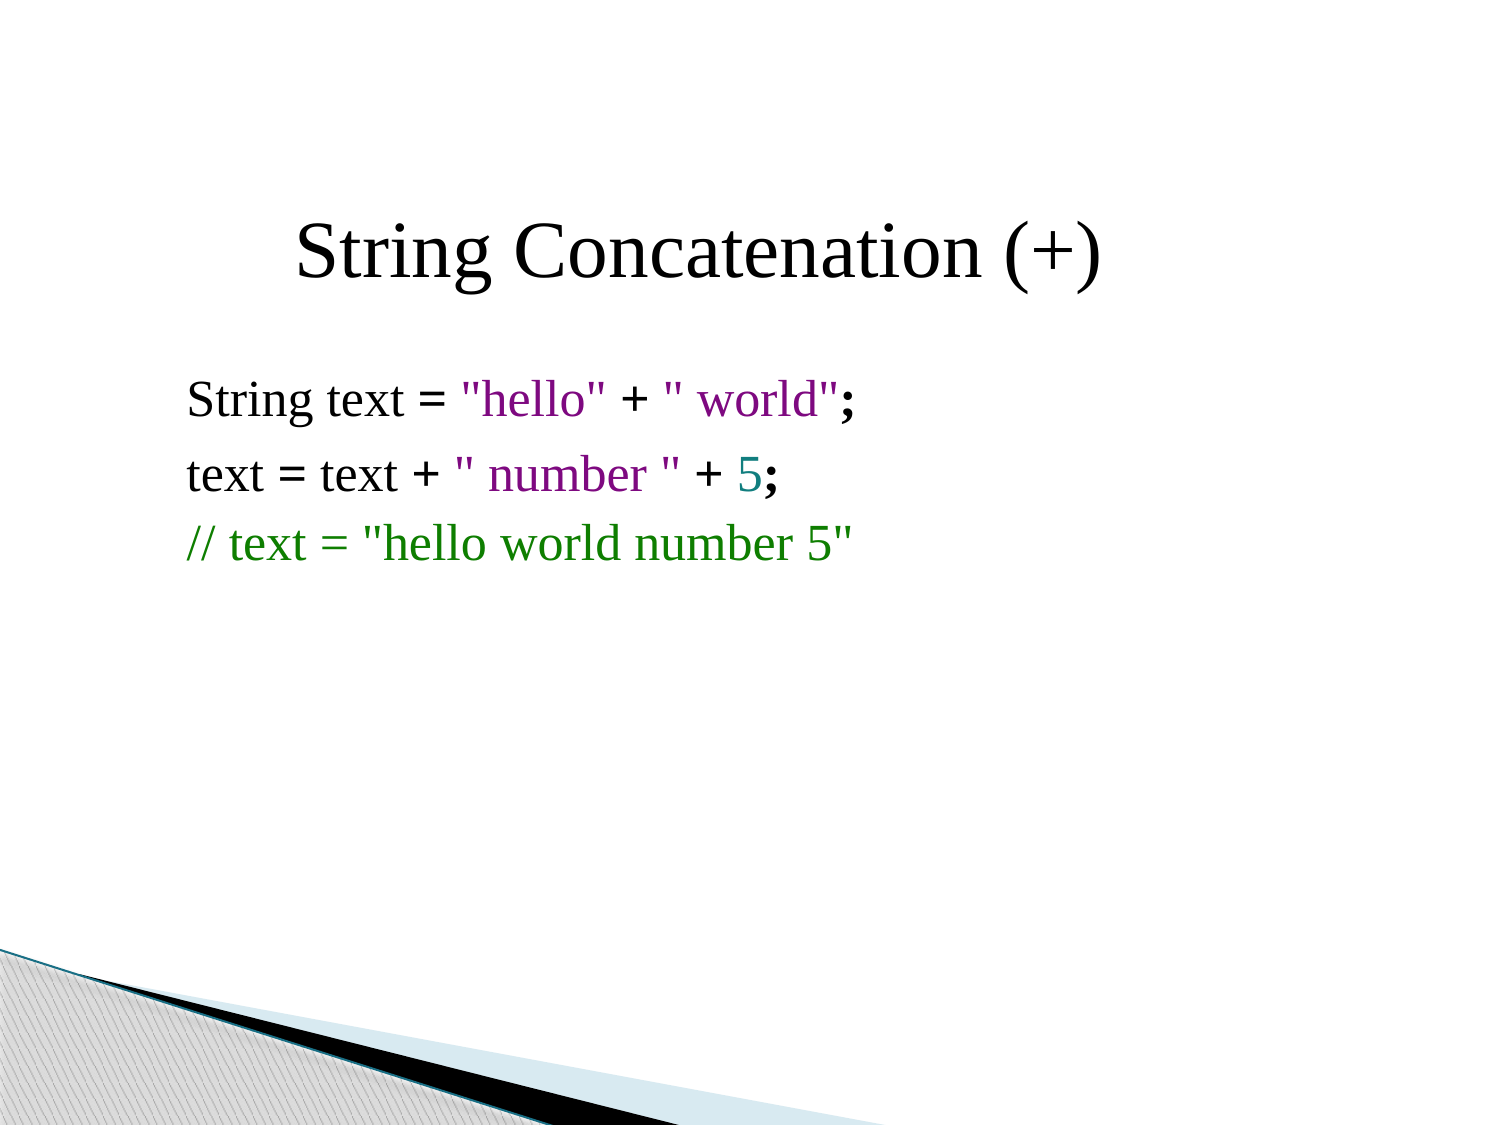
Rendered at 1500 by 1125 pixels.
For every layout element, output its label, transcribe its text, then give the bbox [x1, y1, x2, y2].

text_box // text = "hello world number 5" [186, 520, 867, 578]
text_box String text = "hello" + " world"; text = text + " number " + 5; [186, 376, 870, 509]
text_box String Concatenation (+) [294, 213, 1124, 301]
